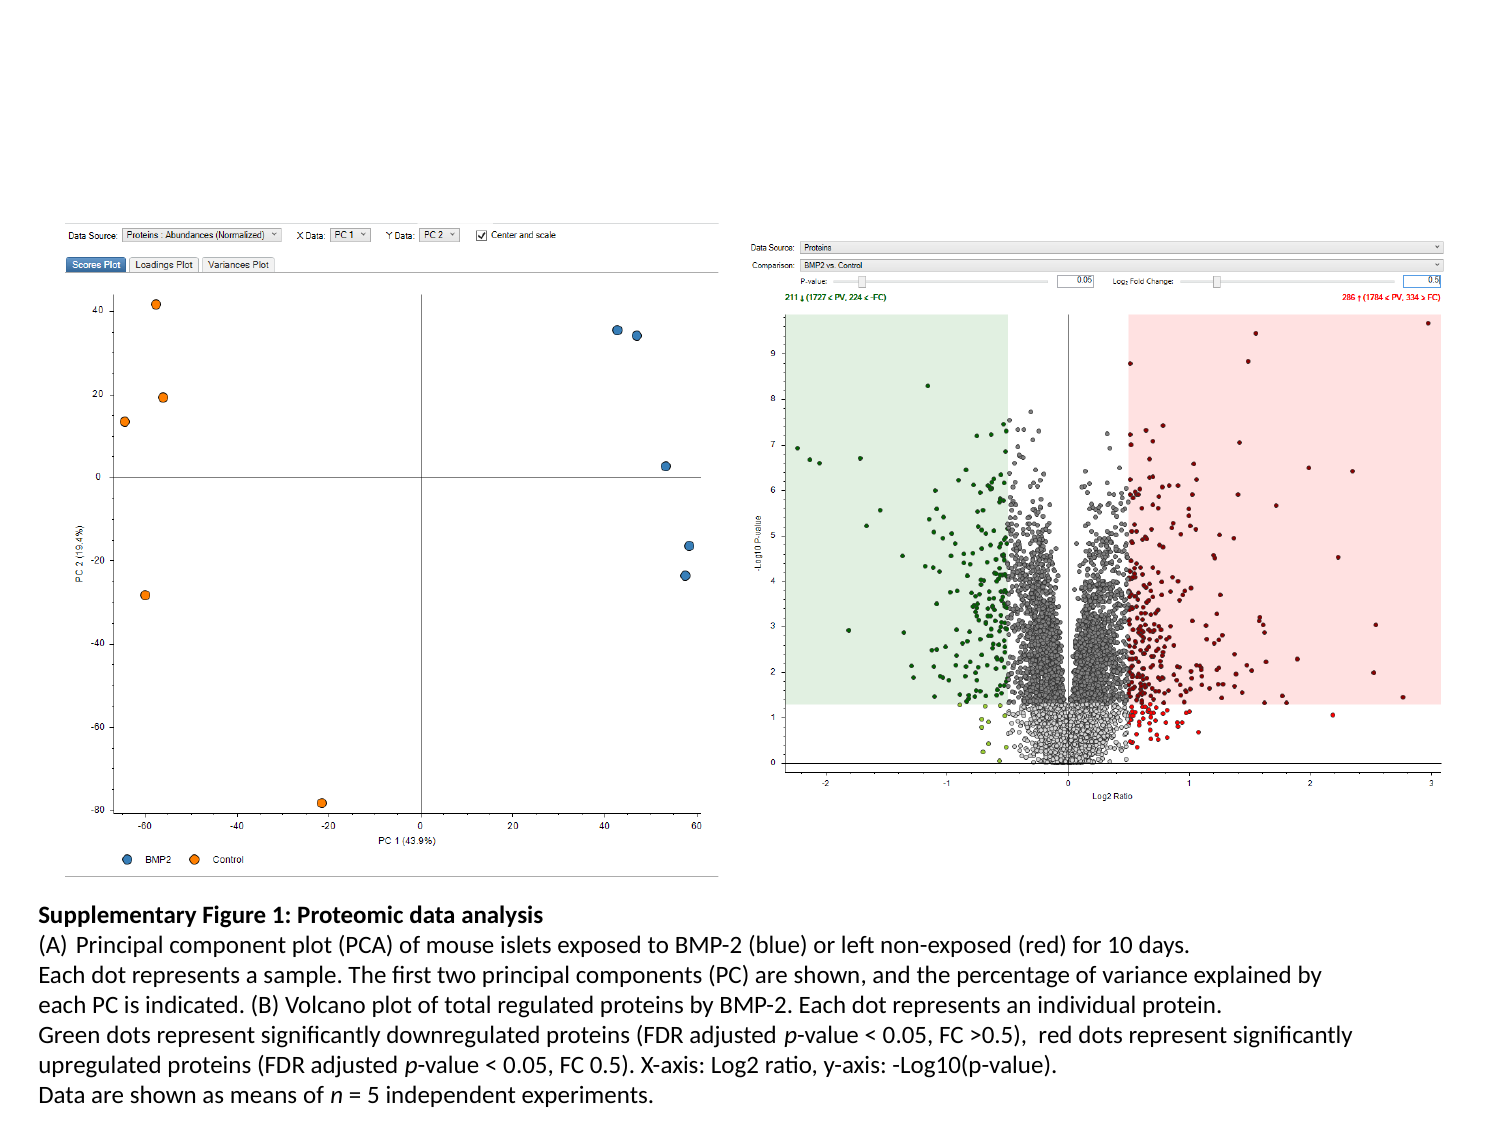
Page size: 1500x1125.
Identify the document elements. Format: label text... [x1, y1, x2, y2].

picture [749, 238, 1450, 809]
text_box Supplementary Figure 1: Proteomic data analysis Principal component plot (PCA) of mouse islets exposed to BMP-2 (blue) or left non-exposed (red) for 10 days. Each dot represents a sample. The first two principal components (PC) are shown, and the percentage of variance explained by each PC is indicated. (B) Volcano plot of total regulated proteins by BMP-2. Each dot represents an individual protein. Green dots represent significantly downregulated proteins (FDR adjusted p-value < 0.05, FC >0.5), red dots represent significantly upregulated proteins (FDR adjusted p-value < 0.05, FC 0.5). X-axis: Log2 ratio, y-axis: -Log10(p-value). Data are shown as means of n = 5 independent experiments. [23, 891, 1375, 1125]
picture [64, 223, 719, 877]
